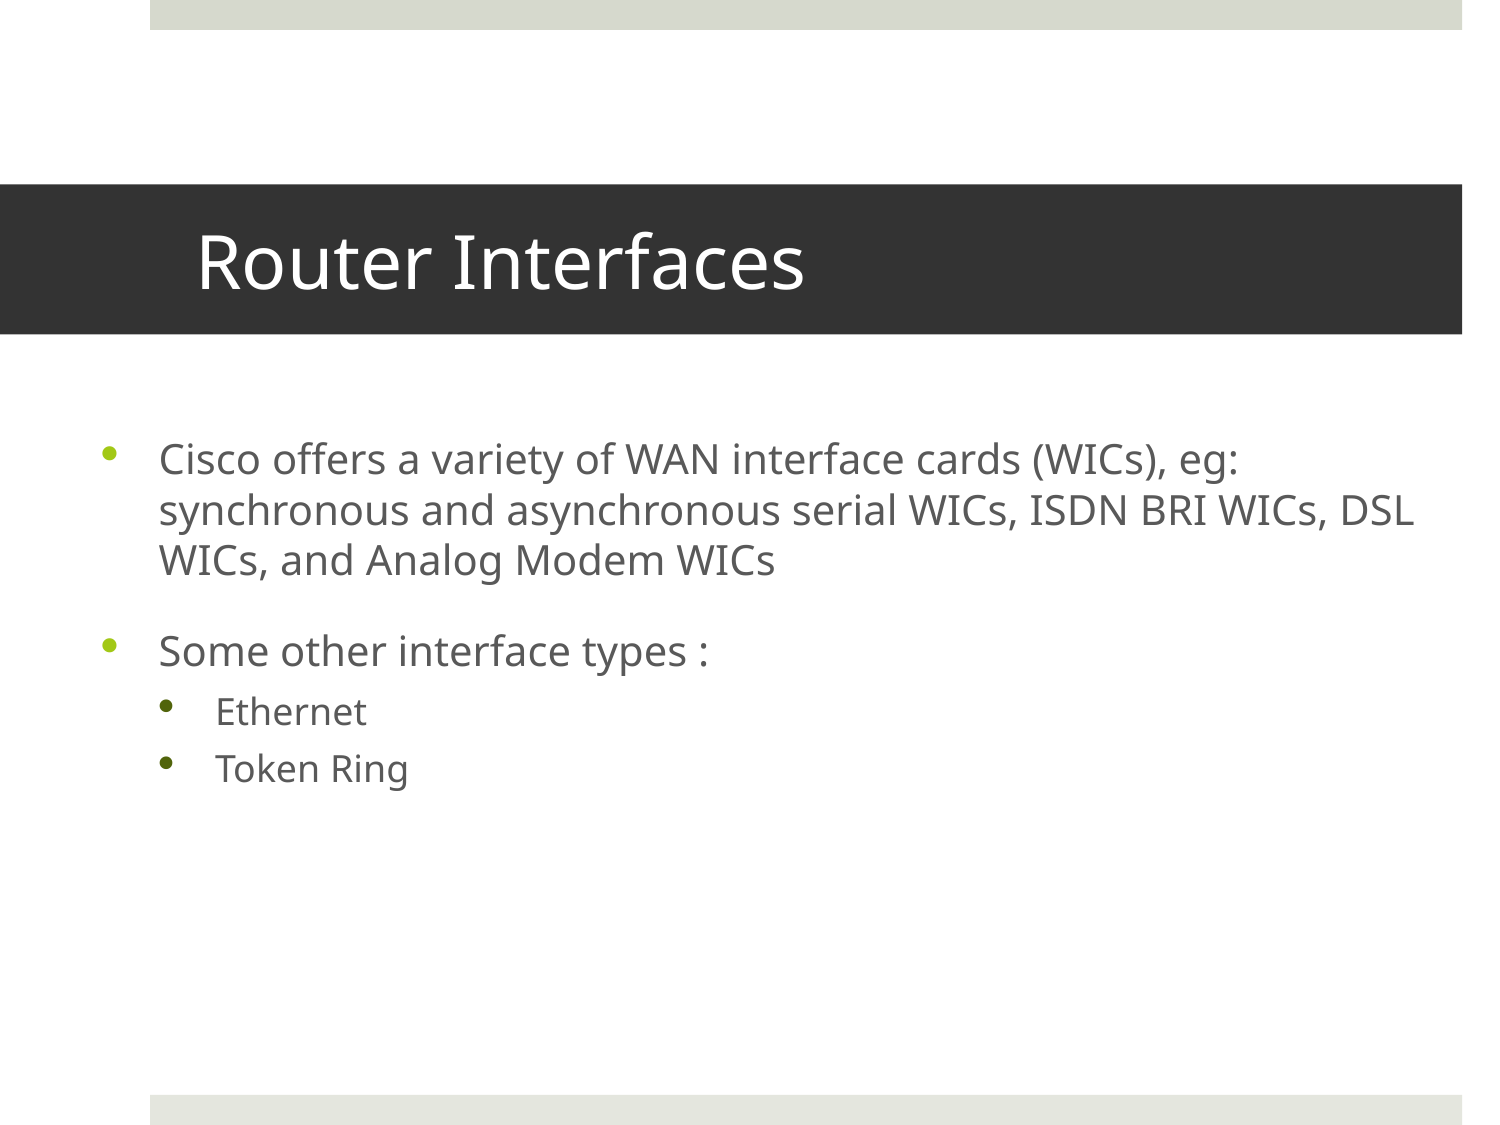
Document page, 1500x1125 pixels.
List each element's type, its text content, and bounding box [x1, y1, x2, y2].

list Cisco offers a variety of WAN interface cards (WICs), eg: synchronous and asynchronous serial WICs, ISDN BRI WICs, DSL WICs, and Analog Modem WICs Some other interface types : Ethernet Token Ring [87, 425, 1432, 1028]
title Router Interfaces [0, 184, 1463, 335]
